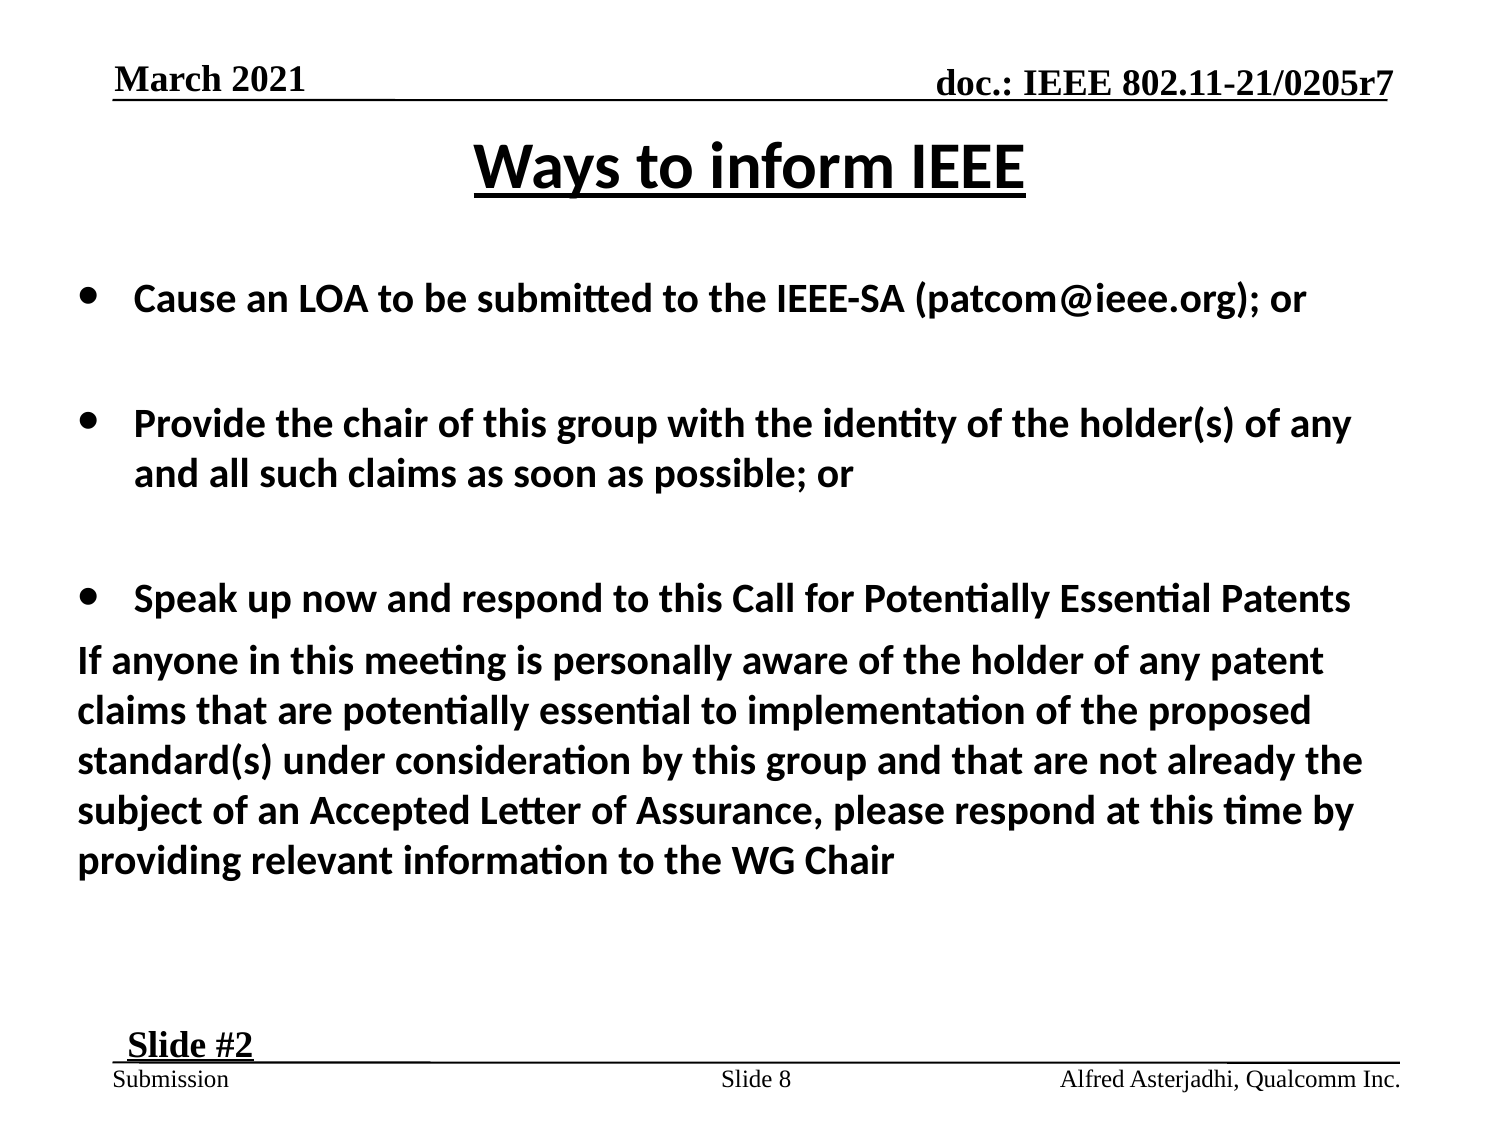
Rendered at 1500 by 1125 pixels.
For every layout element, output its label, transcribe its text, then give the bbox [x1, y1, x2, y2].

slide_number Slide 8 [712, 1061, 800, 1123]
text_box Slide #2 [112, 1012, 269, 1073]
title Ways to inform IEEE [112, 74, 1388, 250]
list Cause an LOA to be submitted to the IEEE-SA (patcom@ieee.org); or Provide the chair of this group with the identity of the holder(s) of any and all such claims as soon as possible; or Speak up now and respond to this Call for Potentially Essential Patents If anyone in this meeting is personally aware of the holder of any patent claims that are potentially essential to implementation of the proposed standard(s) under consideration by this group and that are not already the subject of an Accepted Letter of Assurance, please respond at this time by providing relevant information to the WG Chair [62, 262, 1438, 938]
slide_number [114, 54, 493, 100]
footer Alfred Asterjadhi, Qualcomm Inc. [878, 1061, 1402, 1093]
